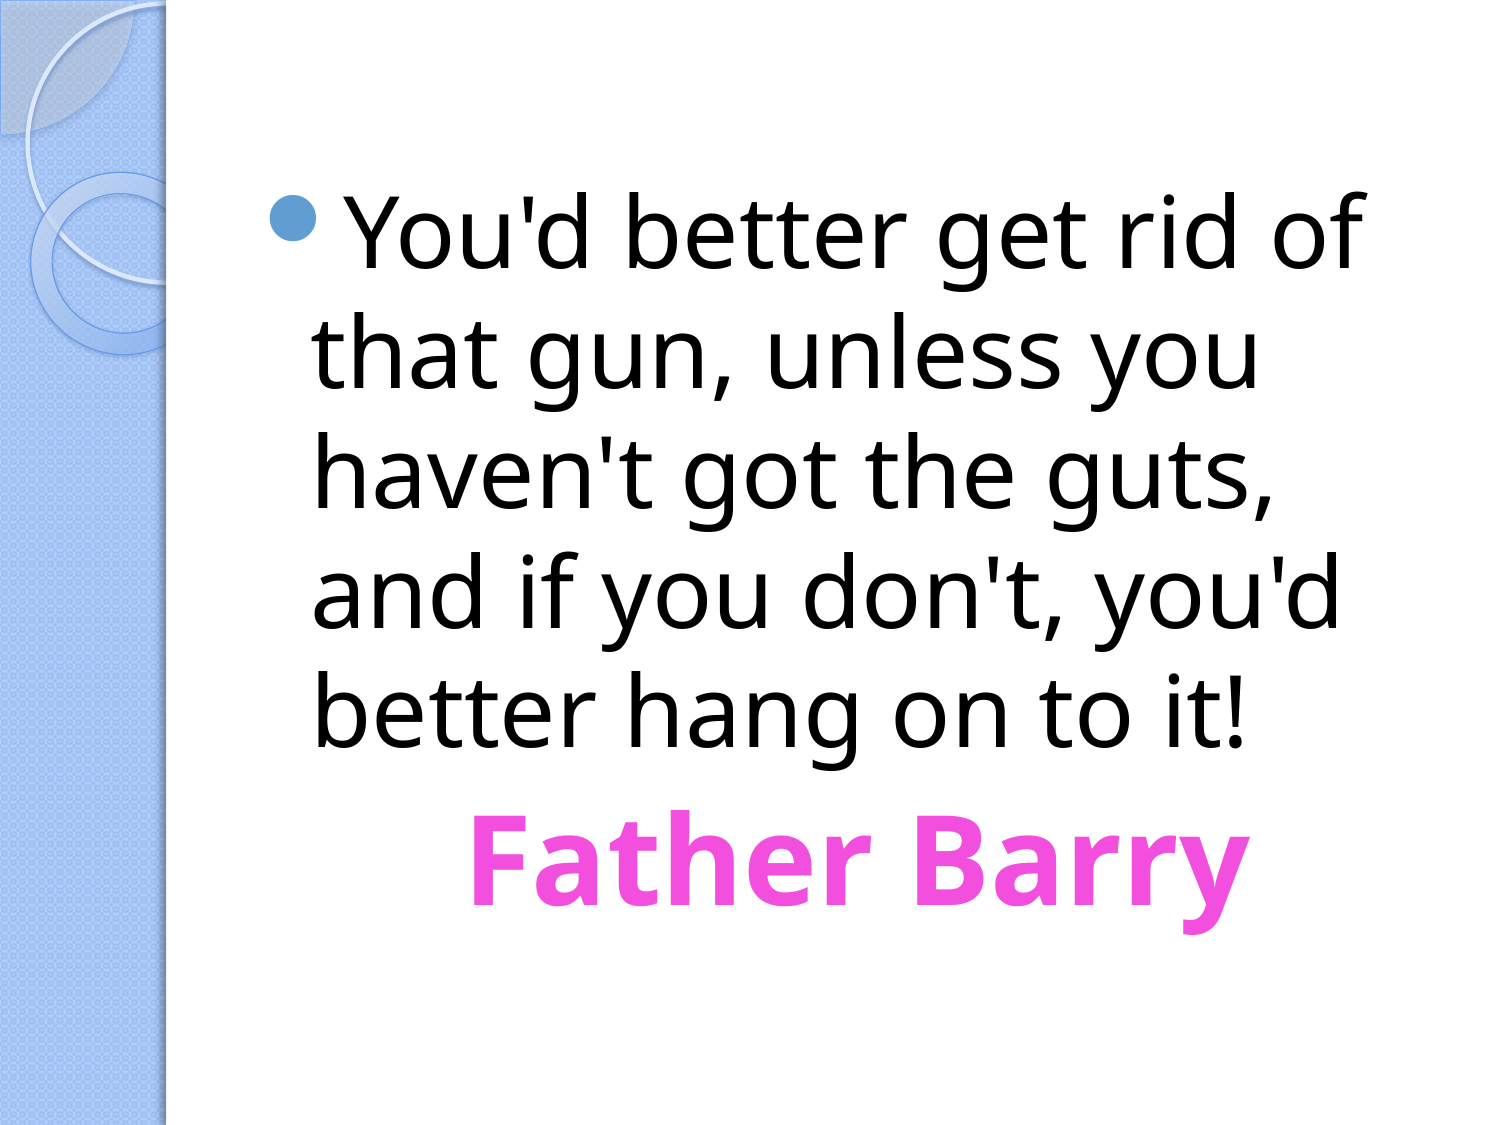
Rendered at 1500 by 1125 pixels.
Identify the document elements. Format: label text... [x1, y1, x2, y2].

list You'd better get rid of that gun, unless you haven't got the guts, and if you don't, you'd better hang on to it! Father Barry [235, 160, 1466, 1025]
